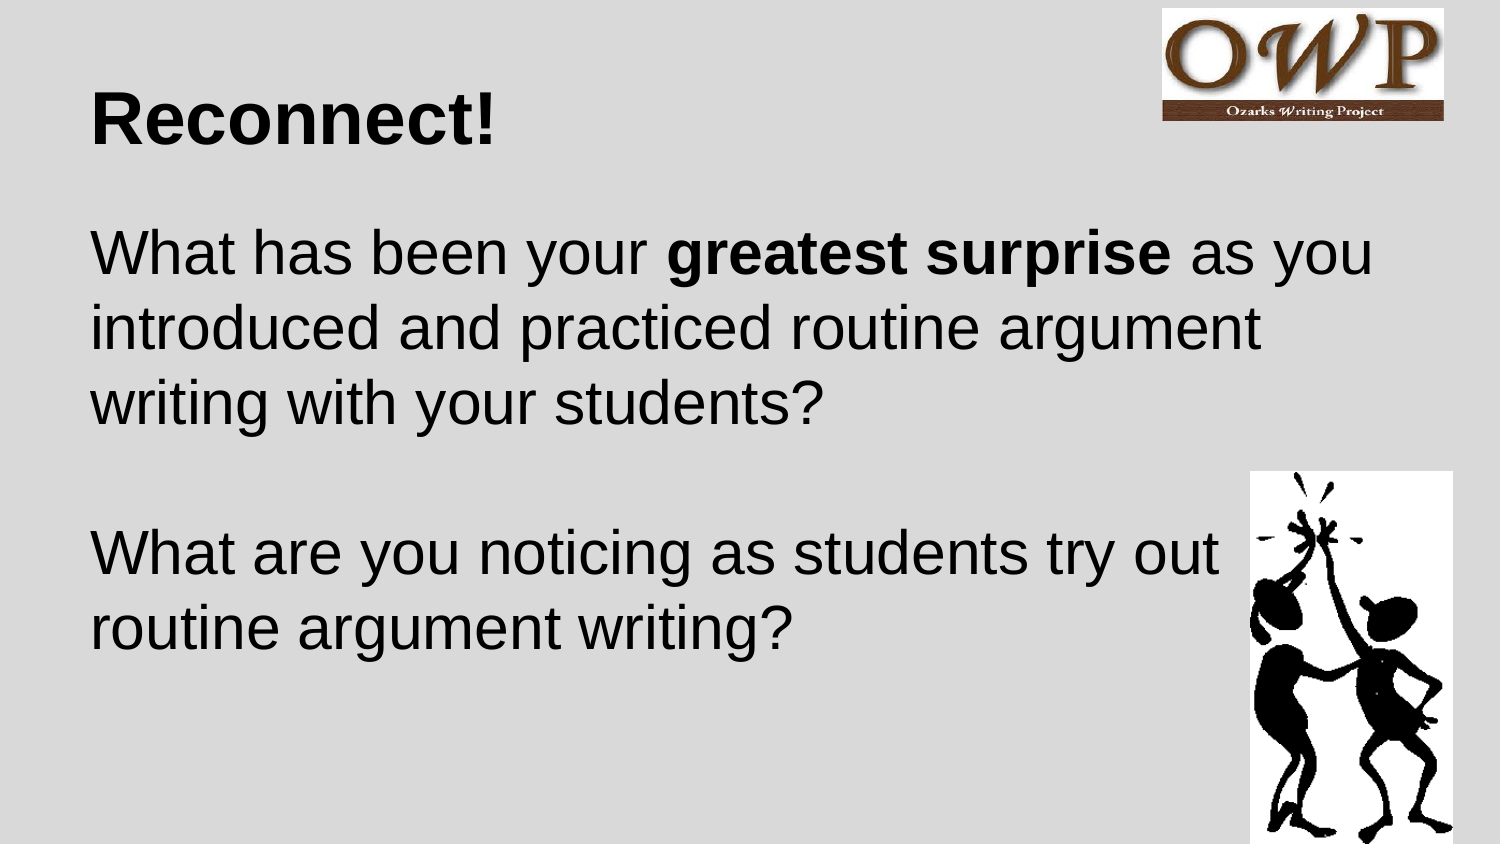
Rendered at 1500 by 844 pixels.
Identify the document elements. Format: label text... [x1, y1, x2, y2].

picture [1161, 8, 1444, 122]
picture [1249, 471, 1453, 844]
title Reconnect! [75, 33, 1425, 175]
list What has been your greatest surprise as you introduced and practiced routine argument writing with your students? What are you noticing as students try out routine argument writing? [75, 196, 1425, 808]
